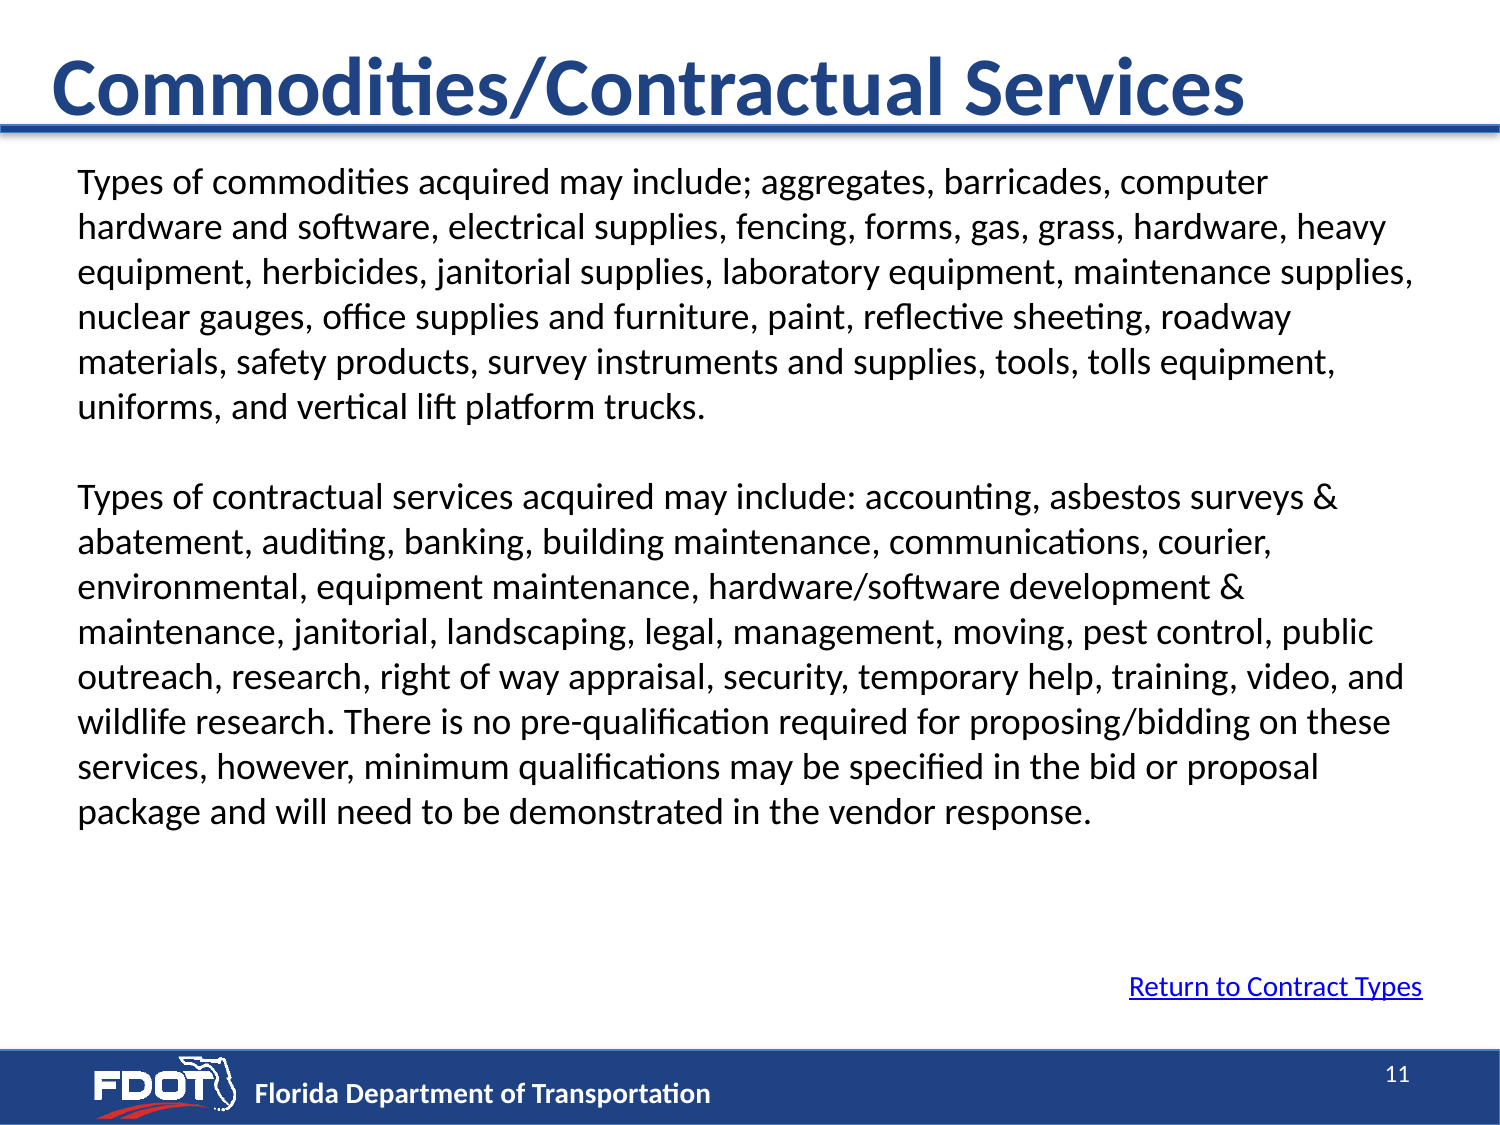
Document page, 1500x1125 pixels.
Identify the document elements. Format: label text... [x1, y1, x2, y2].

picture [89, 1053, 241, 1122]
text_box [244, 1049, 1500, 1125]
text_box [0, 1049, 1074, 1125]
text_box [0, 124, 1500, 133]
text_box Types of commodities acquired may include; aggregates, barricades, computer hardware and software, electrical supplies, fencing, forms, gas, grass, hardware, heavy equipment, herbicides, janitorial supplies, laboratory equipment, maintenance supplies, nuclear gauges, office supplies and furniture, paint, reflective sheeting, roadway materials, safety products, survey instruments and supplies, tools, tolls equipment, uniforms, and vertical lift platform trucks. Types of contractual services acquired may include: accounting, asbestos surveys & abatement, auditing, banking, building maintenance, communications, courier, environmental, equipment maintenance, hardware/software development & maintenance, janitorial, landscaping, legal, management, moving, pest control, public outreach, research, right of way appraisal, security, temporary help, training, video, and wildlife research. There is no pre-qualification required for proposing/bidding on these services, however, minimum qualifications may be specified in the bid or proposal package and will need to be demonstrated in the vendor response. Return to Contract Types [62, 149, 1438, 1010]
text_box Florida Department of Transportation [246, 1067, 1438, 1117]
text_box Commodities/Contractual Services [37, 24, 1400, 123]
slide_number 11 [1074, 1042, 1425, 1103]
